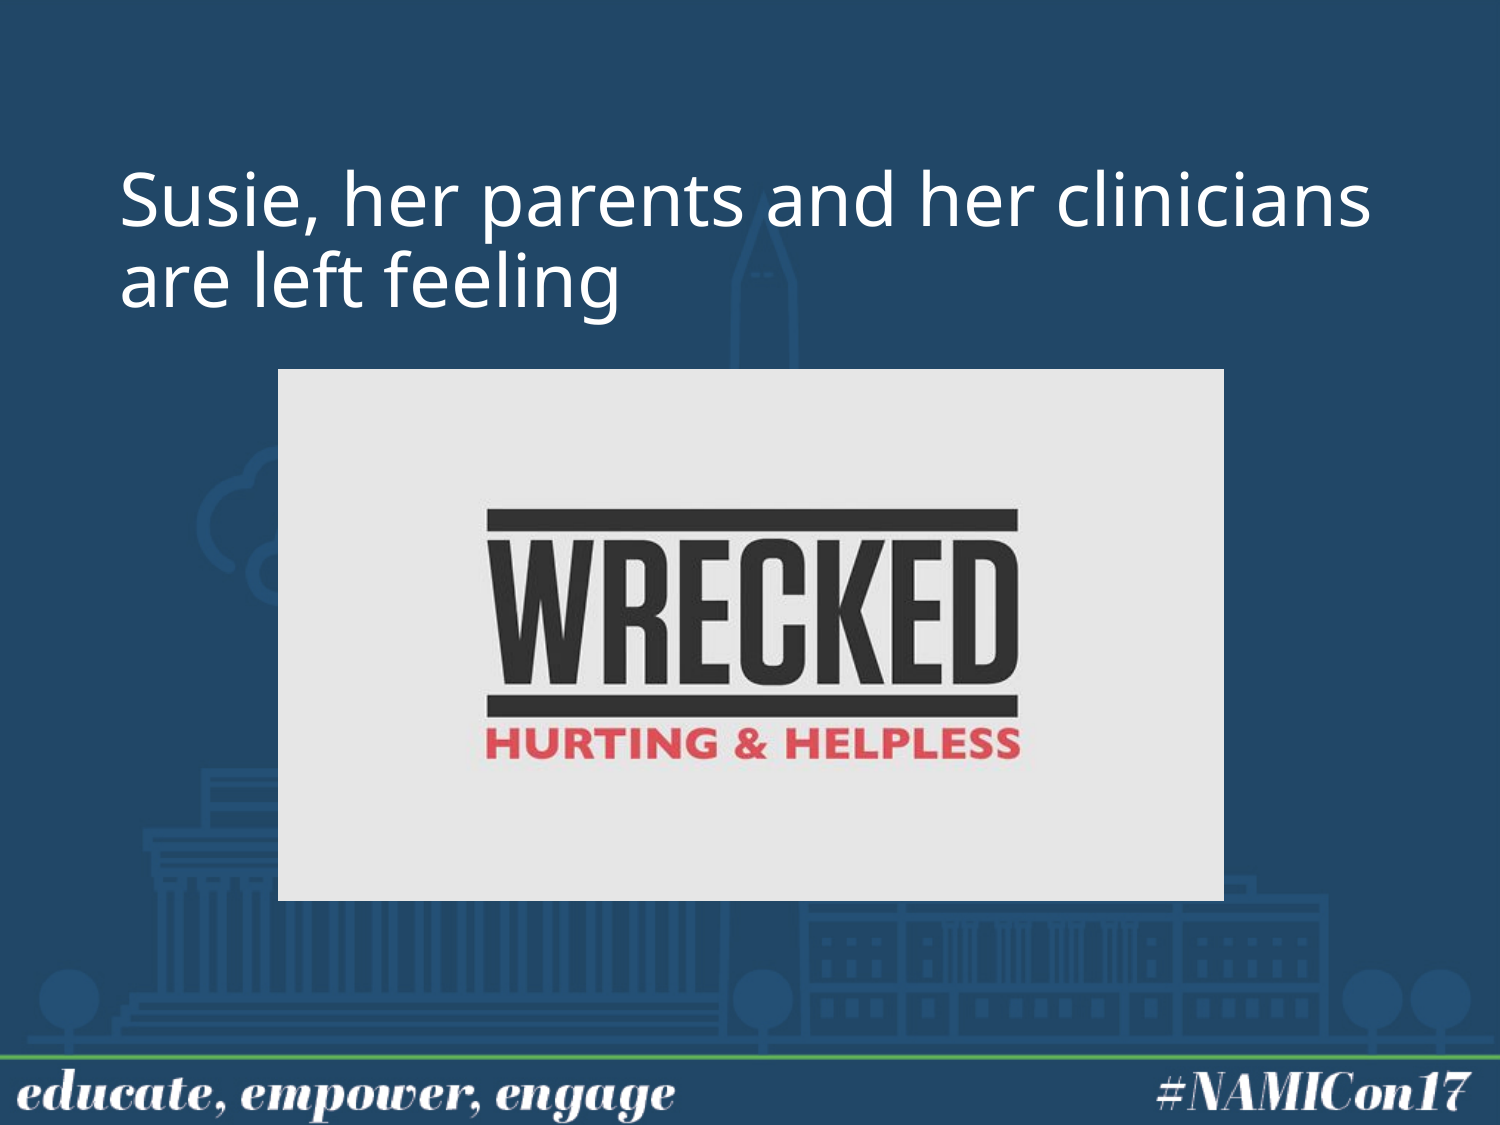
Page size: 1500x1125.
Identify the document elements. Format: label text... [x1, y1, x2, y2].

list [278, 369, 1224, 901]
picture [0, 0, 1500, 1125]
title Susie, her parents and her clinicians are left feeling [104, 154, 1398, 332]
